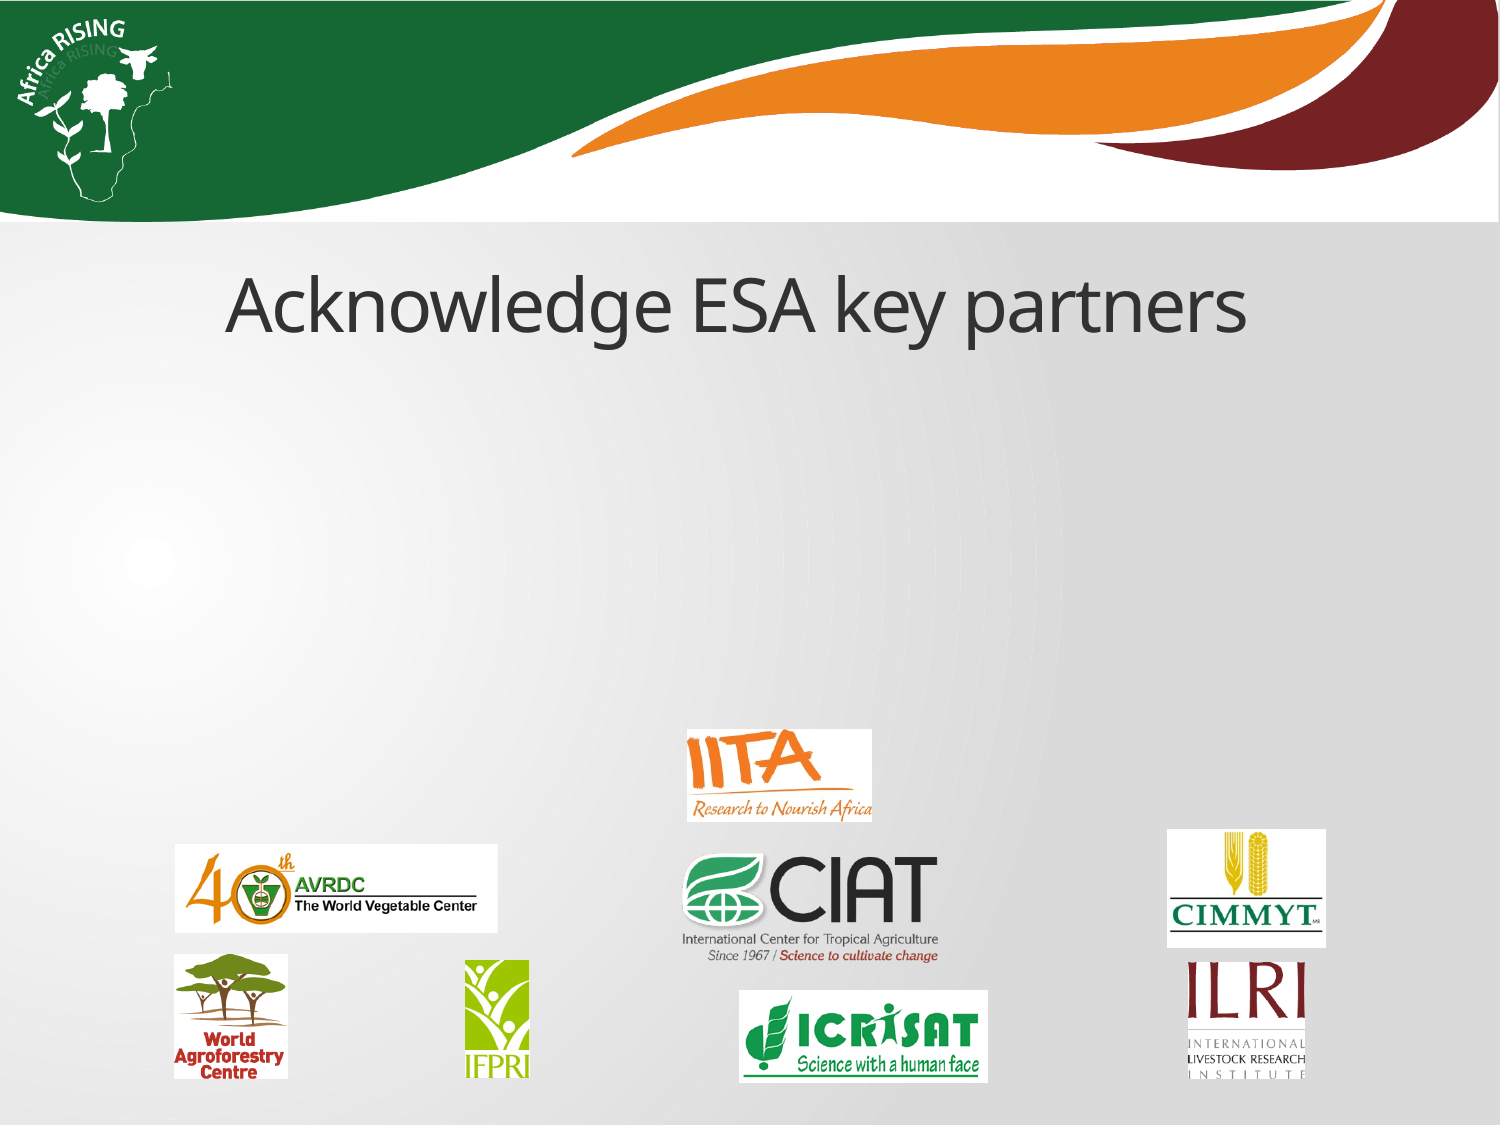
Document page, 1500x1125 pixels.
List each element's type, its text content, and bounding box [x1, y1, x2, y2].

picture [0, 0, 1499, 222]
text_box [174, 728, 1326, 1084]
title Acknowledge ESA key partners [112, 249, 1363, 375]
